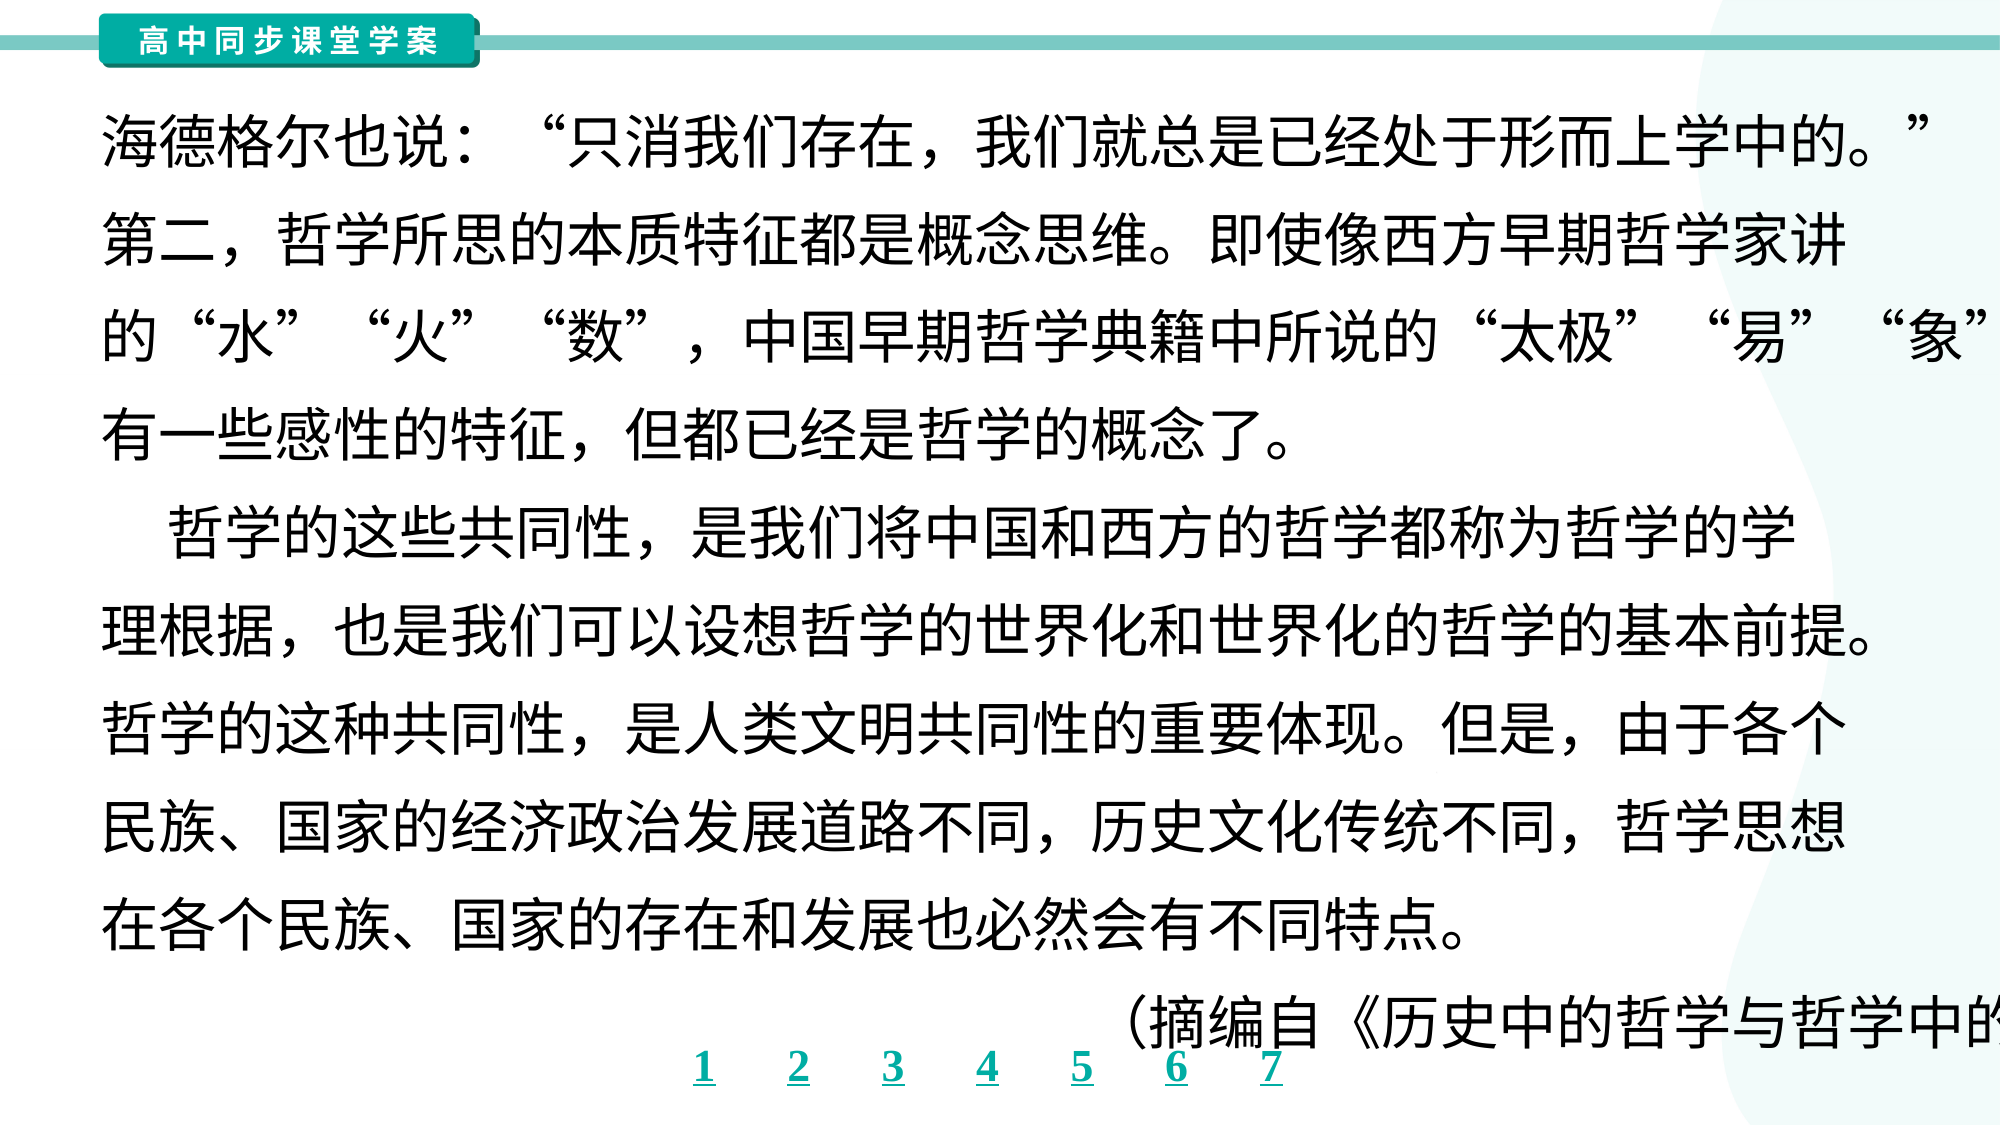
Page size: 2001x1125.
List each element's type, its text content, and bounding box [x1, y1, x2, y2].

text_box 海德格尔也说：“只消我们存在，我们就总是已经处于形而上学中的。” 第二，哲学所思的本质特征都是概念思维。即使像西方早期哲学家讲 的“水”“火”“数”，中国早期哲学典籍中所说的“太极”“易”“象”等，虽然 有一些感性的特征，但都已经是哲学的概念了。 哲学的这些共同性，是我们将中国和西方的哲学都称为哲学的学 理根据，也是我们可以设想哲学的世界化和世界化的哲学的基本前提。 哲学的这种共同性，是人类文明共同性的重要体现。但是，由于各个 民族、国家的经济政治发展道路不同，历史文化传统不同，哲学思想 在各个民族、国家的存在和发展也必然会有不同特点。 （摘编自《历史中的哲学与哲学中的历史》） [100, 76, 1899, 1056]
picture [0, 0, 2000, 1125]
